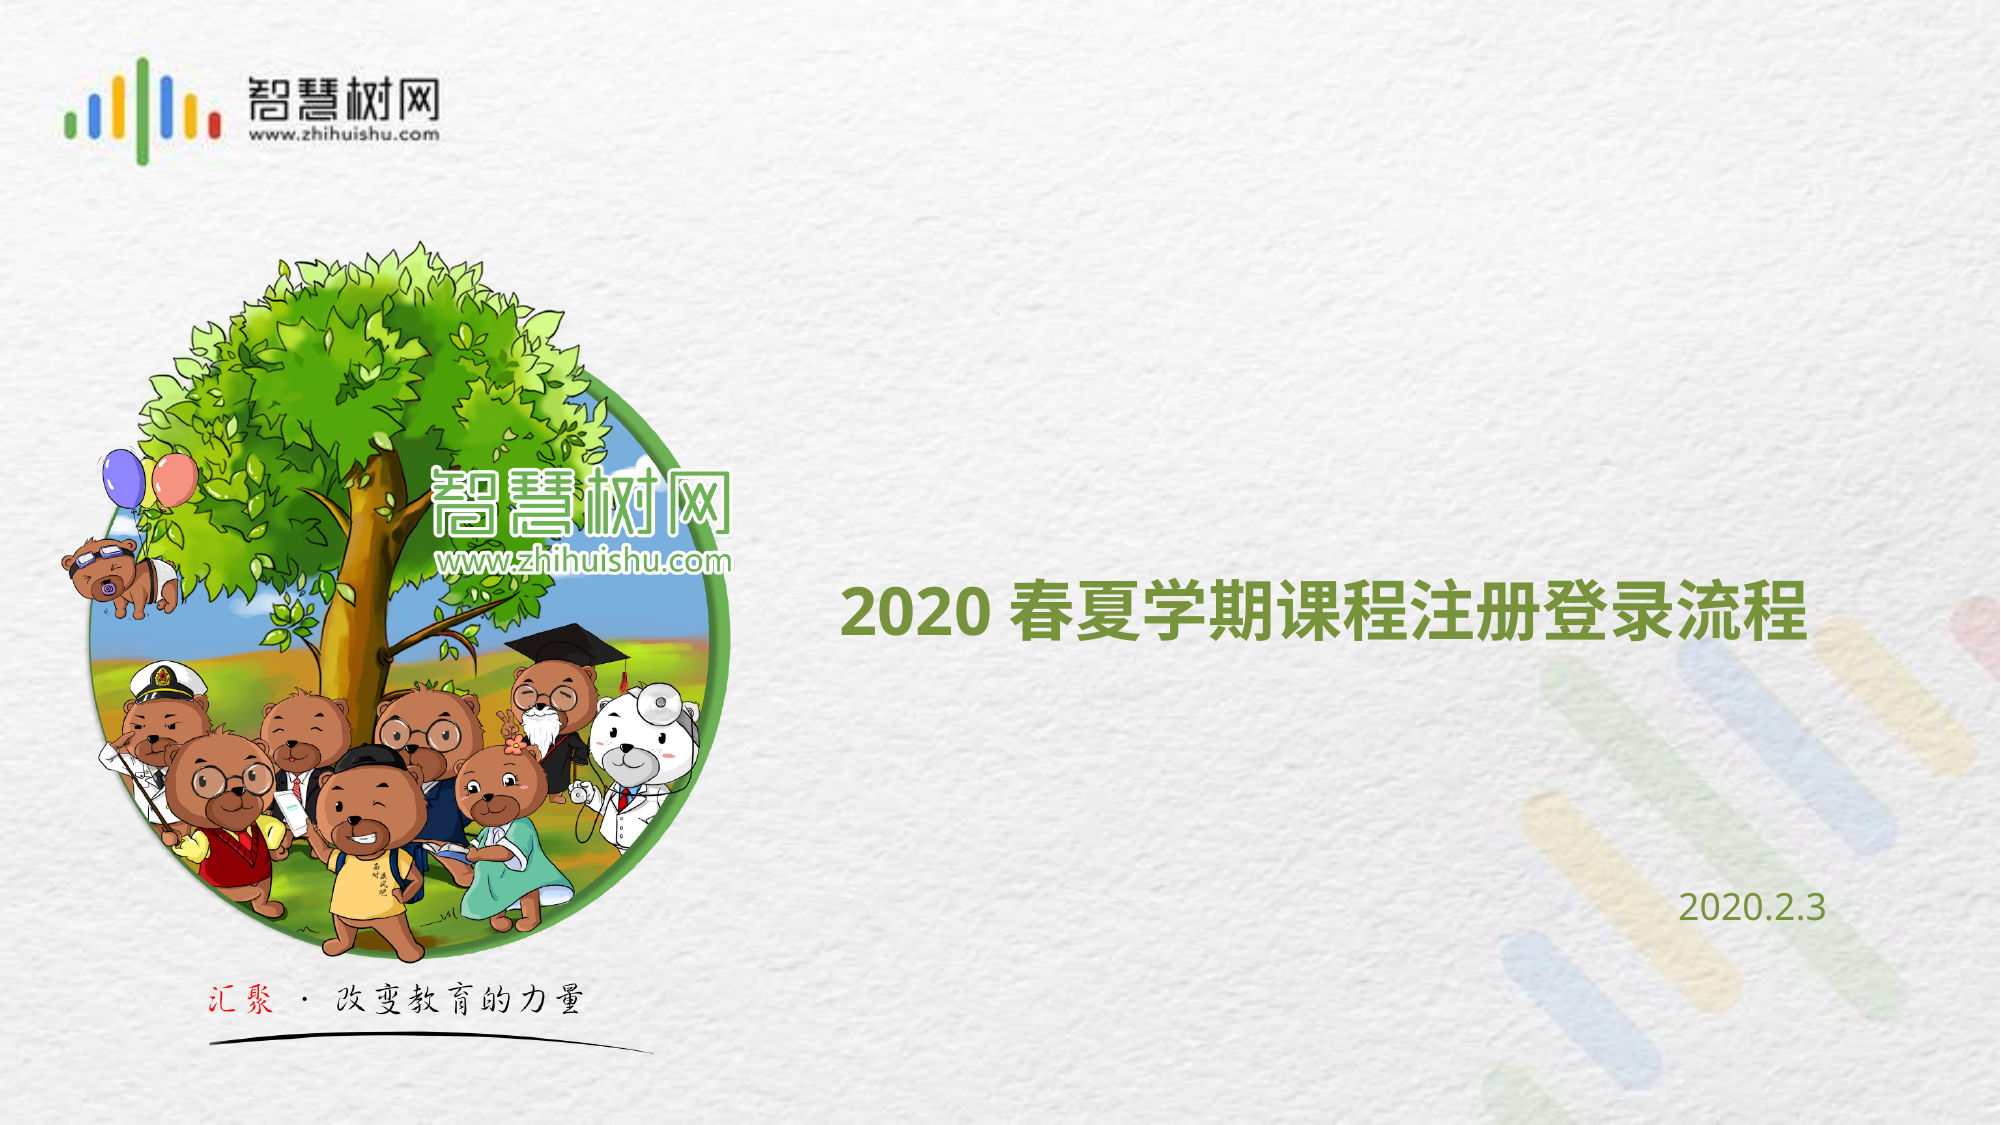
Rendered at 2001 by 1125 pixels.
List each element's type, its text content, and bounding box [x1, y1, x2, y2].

text_box 2020.2.3 [1564, 830, 1942, 936]
picture [0, 0, 2000, 1125]
title 2020春夏学期课程注册登录流程 [886, 499, 1942, 719]
